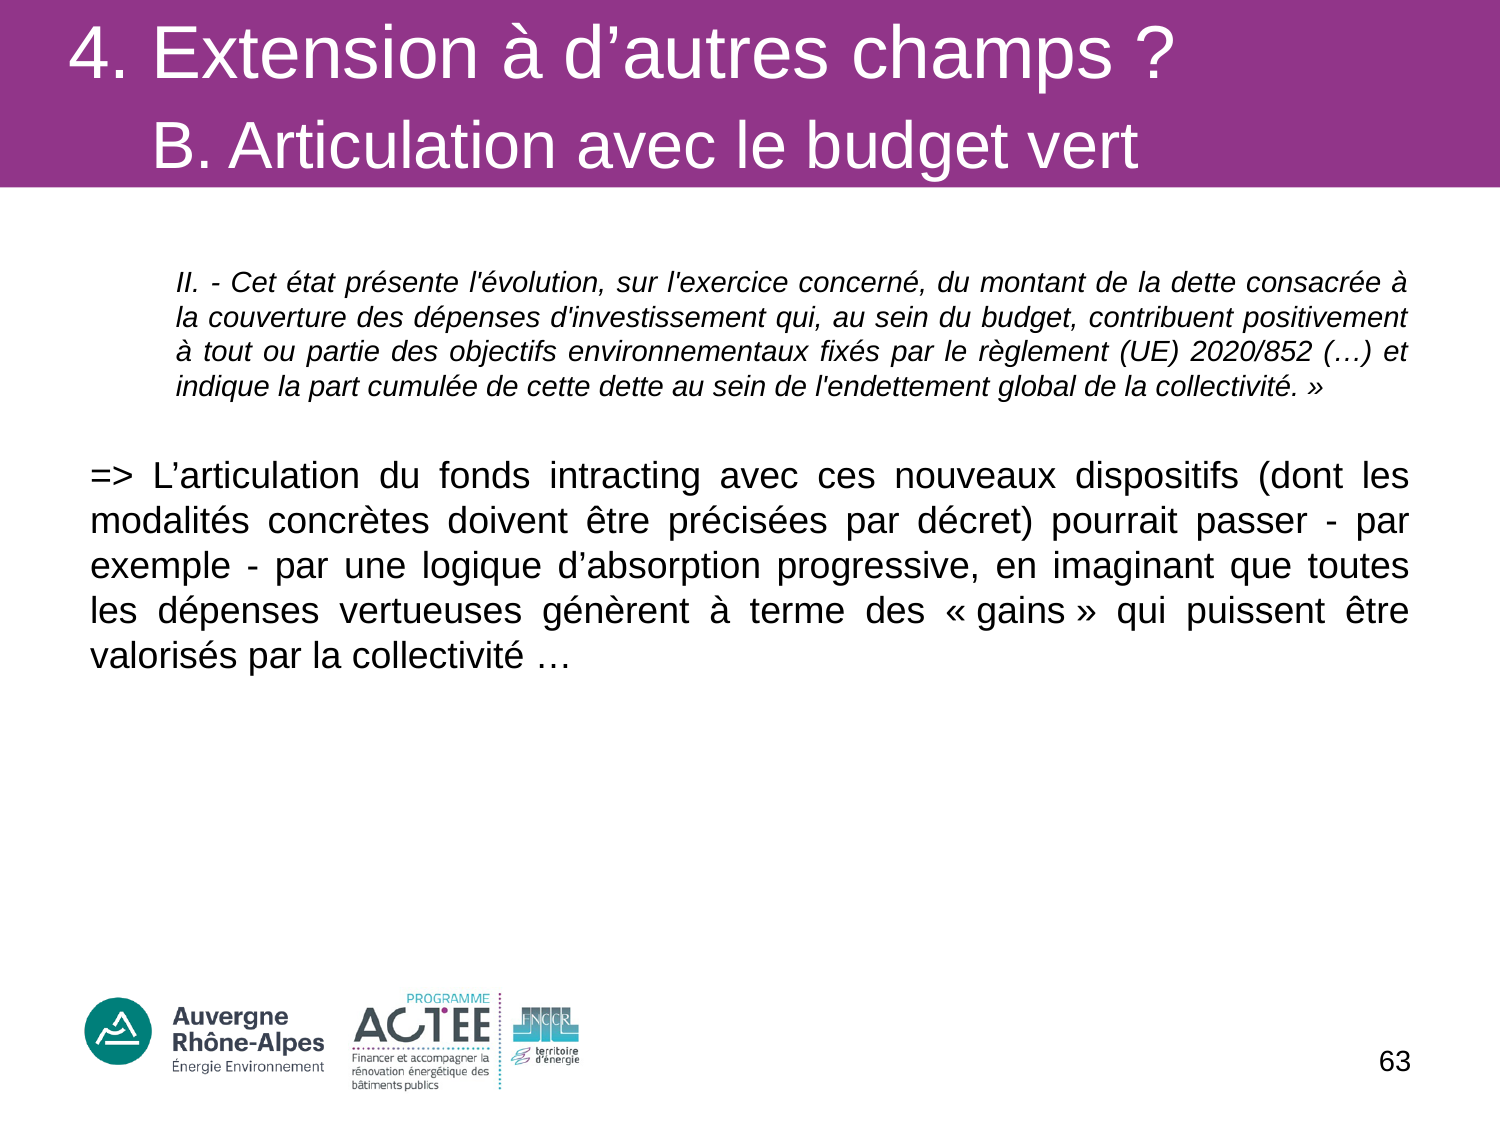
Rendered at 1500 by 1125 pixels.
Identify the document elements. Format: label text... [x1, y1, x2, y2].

list II. - Cet état présente l'évolution, sur l'exercice concerné, du montant de la dette consacrée à la couverture des dépenses d'investissement qui, au sein du budget, contribuent positivement à tout ou partie des objectifs environnementaux fixés par le règlement (UE) 2020/852 (…) et indique la part cumulée de cette dette au sein de l'endettement global de la collectivité. » => L’articulation du fonds intracting avec ces nouveaux dispositifs (dont les modalités concrètes doivent être précisées par décret) pourrait passer - par exemple - par une logique d’absorption progressive, en imaginant que toutes les dépenses vertueuses génèrent à terme des « gains » qui puissent être valorisés par la collectivité … [74, 255, 1426, 977]
title 4. Extension à d’autres champs ? B. Articulation avec le budget vert [52, 0, 1483, 188]
picture [76, 987, 337, 1085]
picture [348, 987, 586, 1094]
